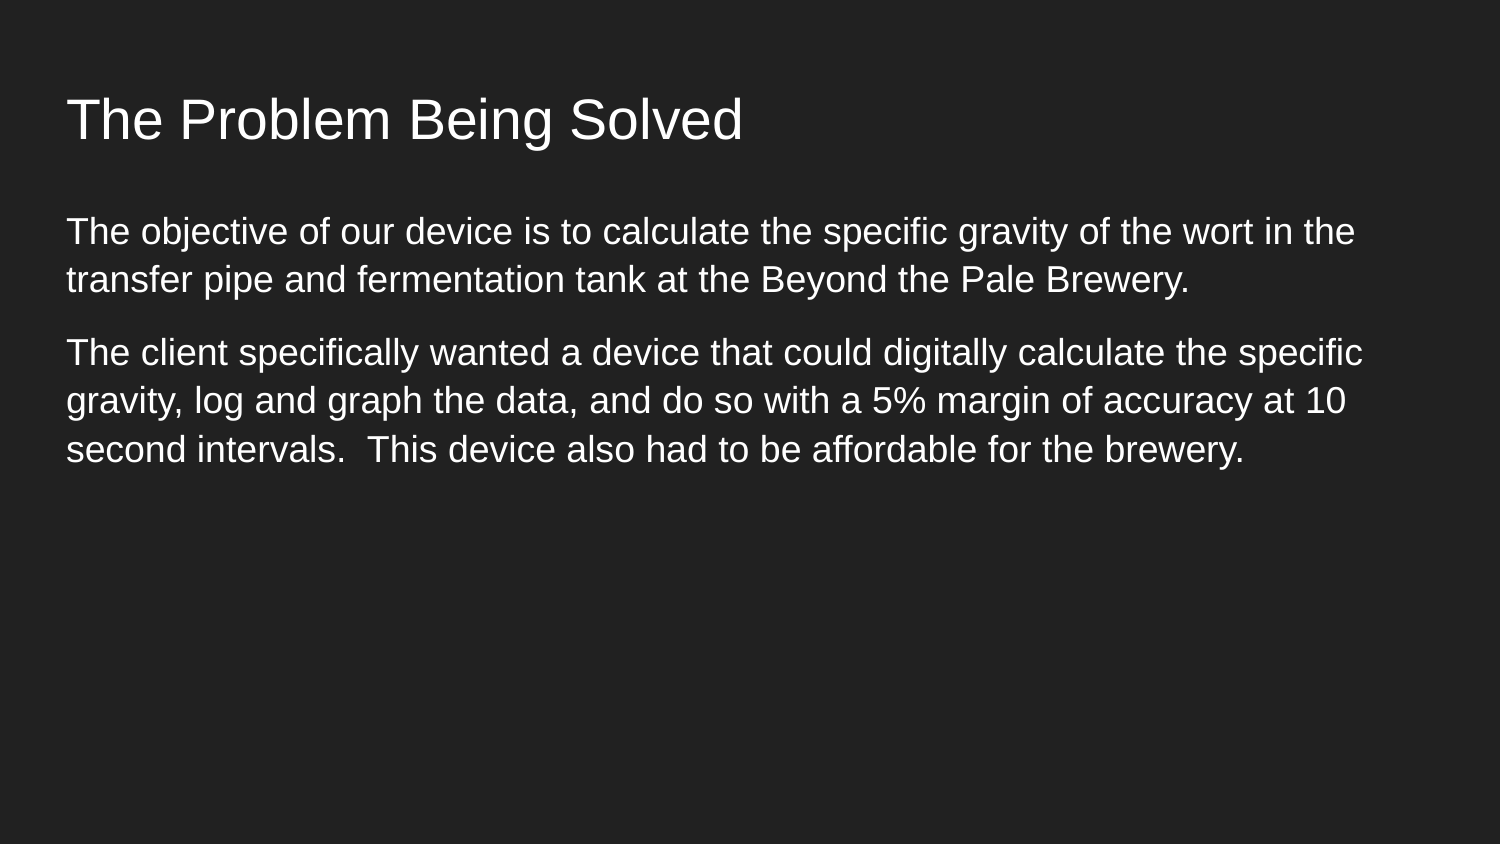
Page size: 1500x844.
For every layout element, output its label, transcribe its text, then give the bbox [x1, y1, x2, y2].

title The Problem Being Solved [51, 72, 1449, 167]
list The objective of our device is to calculate the specific gravity of the wort in the transfer pipe and fermentation tank at the Beyond the Pale Brewery. The client specifically wanted a device that could digitally calculate the specific gravity, log and graph the data, and do so with a 5% margin of accuracy at 10 second intervals. This device also had to be affordable for the brewery. [51, 189, 1449, 750]
